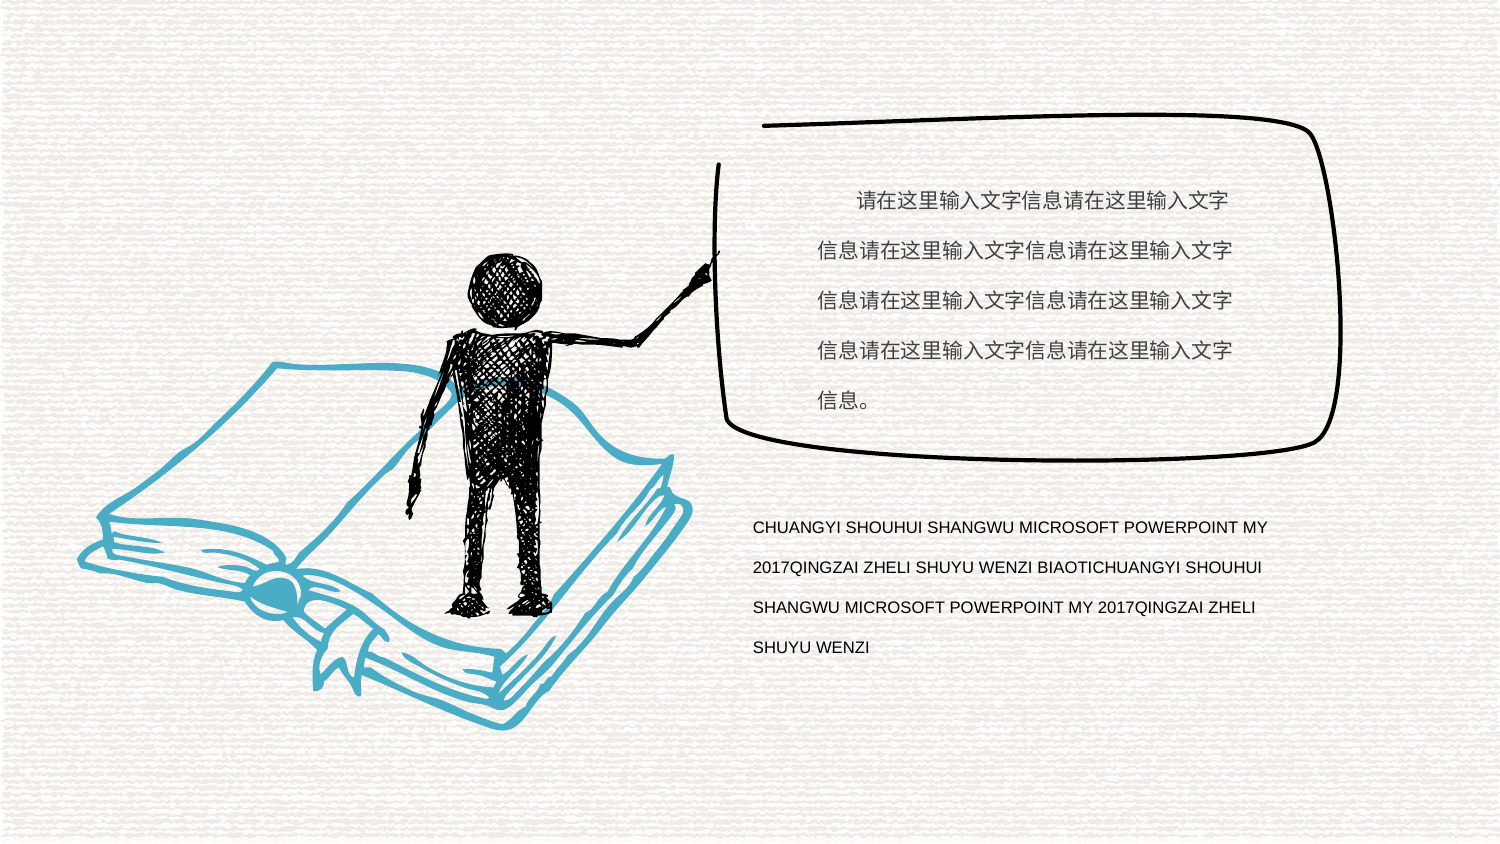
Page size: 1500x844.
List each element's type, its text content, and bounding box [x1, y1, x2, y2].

picture [0, 0, 1500, 844]
text_box [76, 361, 603, 731]
text_box 请在这里输入文字信息请在这里输入文字信息请在这里输入文字信息请在这里输入文字信息请在这里输入文字信息请在这里输入文字信息请在这里输入文字信息请在这里输入文字信息。 [803, 155, 1252, 471]
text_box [402, 250, 721, 620]
text_box CHUANGYI SHOUHUI SHANGWU MICROSOFT POWERPOINT MY 2017QINGZAI ZHELI SHUYU WENZI BIAOTICHUANGYI SHOUHUI SHANGWU MICROSOFT POWERPOINT MY 2017QINGZAI ZHELI SHUYU WENZI [738, 489, 1317, 665]
text_box [712, 112, 1343, 457]
